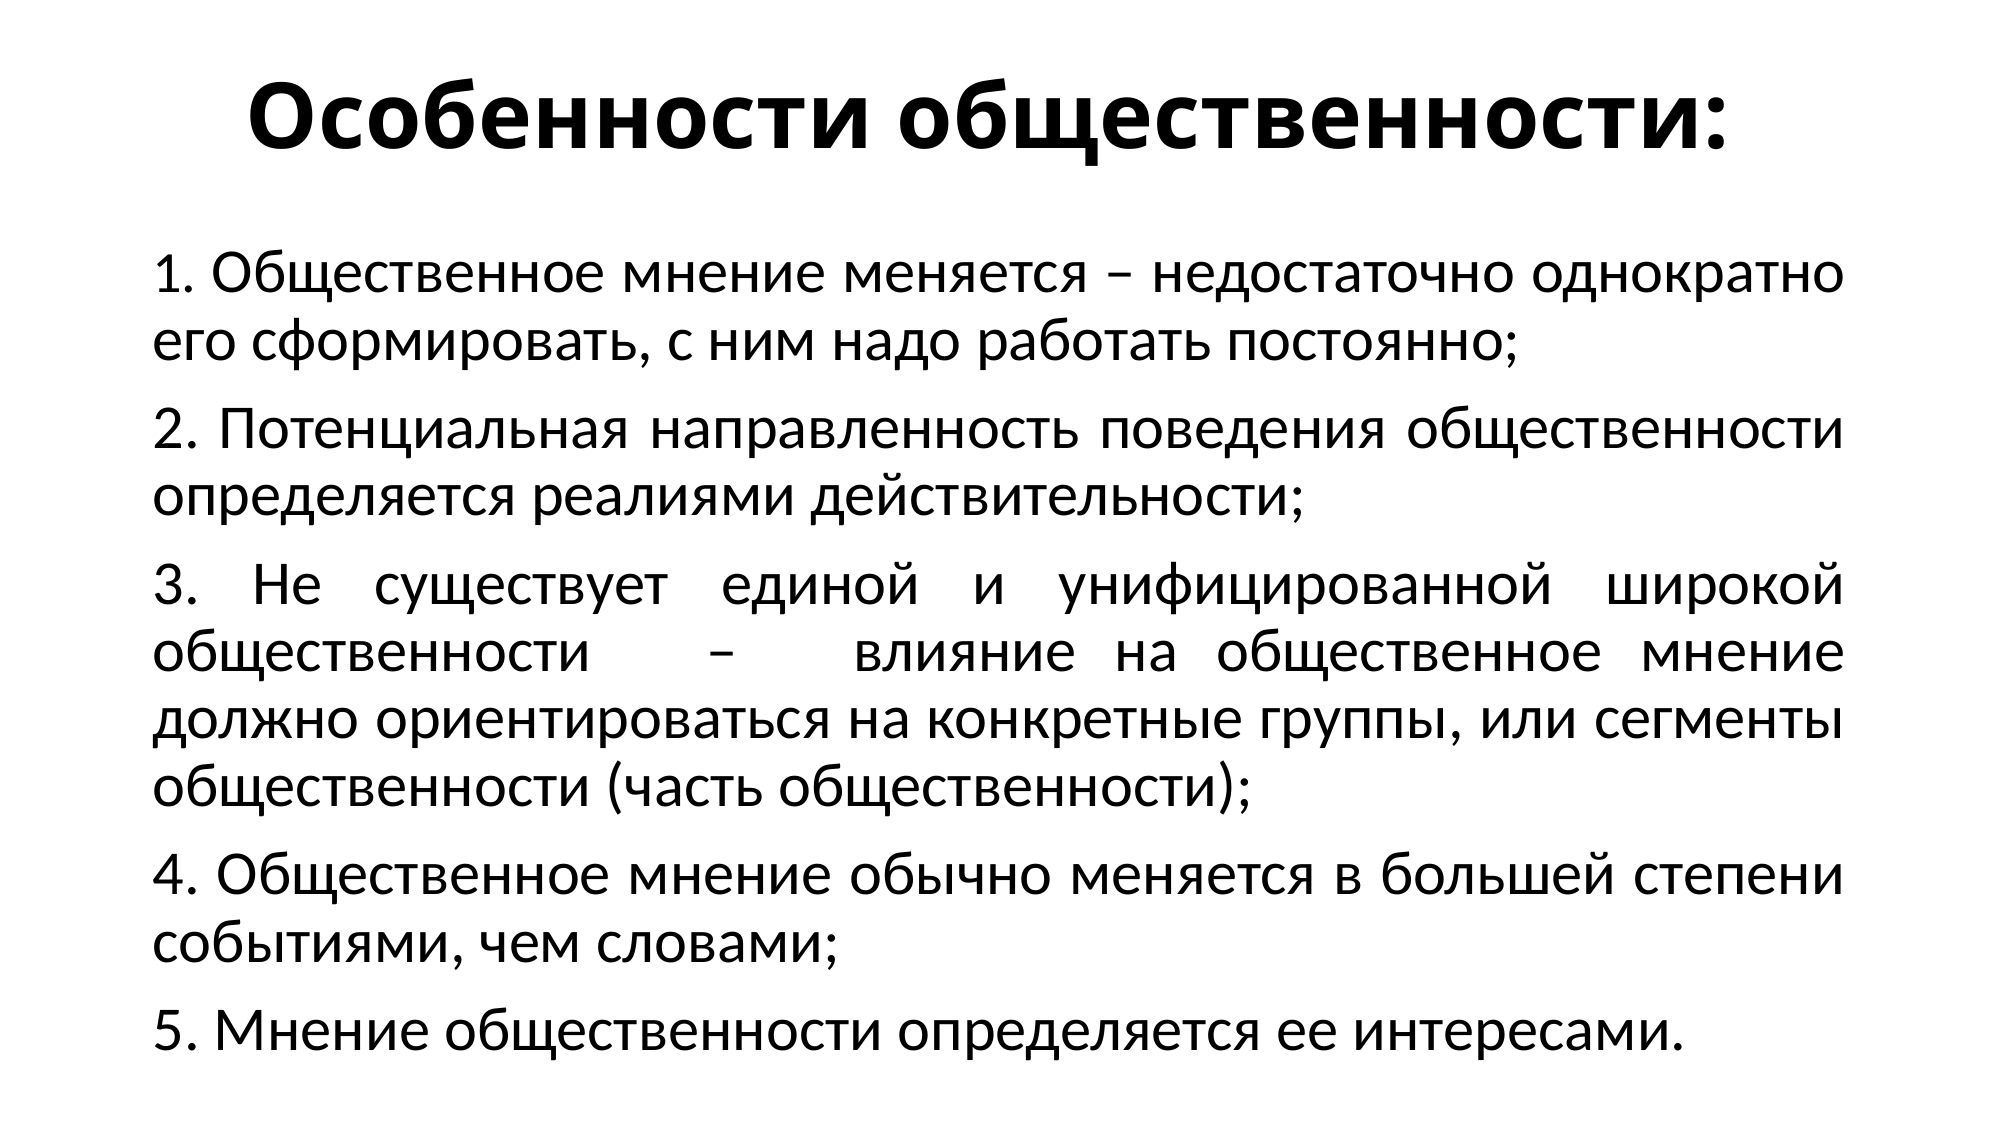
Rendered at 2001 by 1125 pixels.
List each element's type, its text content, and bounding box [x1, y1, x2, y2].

list 1. Общественное мнение меняется – недостаточно однократно его сформировать, с ним надо работать постоянно; 2. Потенциальная направленность поведения общественности определяется реалиями действительности; 3. Не существует единой и унифицированной широкой общественности – влияние на общественное мнение должно ориентироваться на конкретные группы, или сегменты общественности (часть общественности); 4. Общественное мнение обычно меняется в большей степени событиями, чем словами; 5. Мнение общественности определяется ее интересами. [137, 231, 1863, 1125]
title Особенности общественности: [137, 59, 1863, 231]
